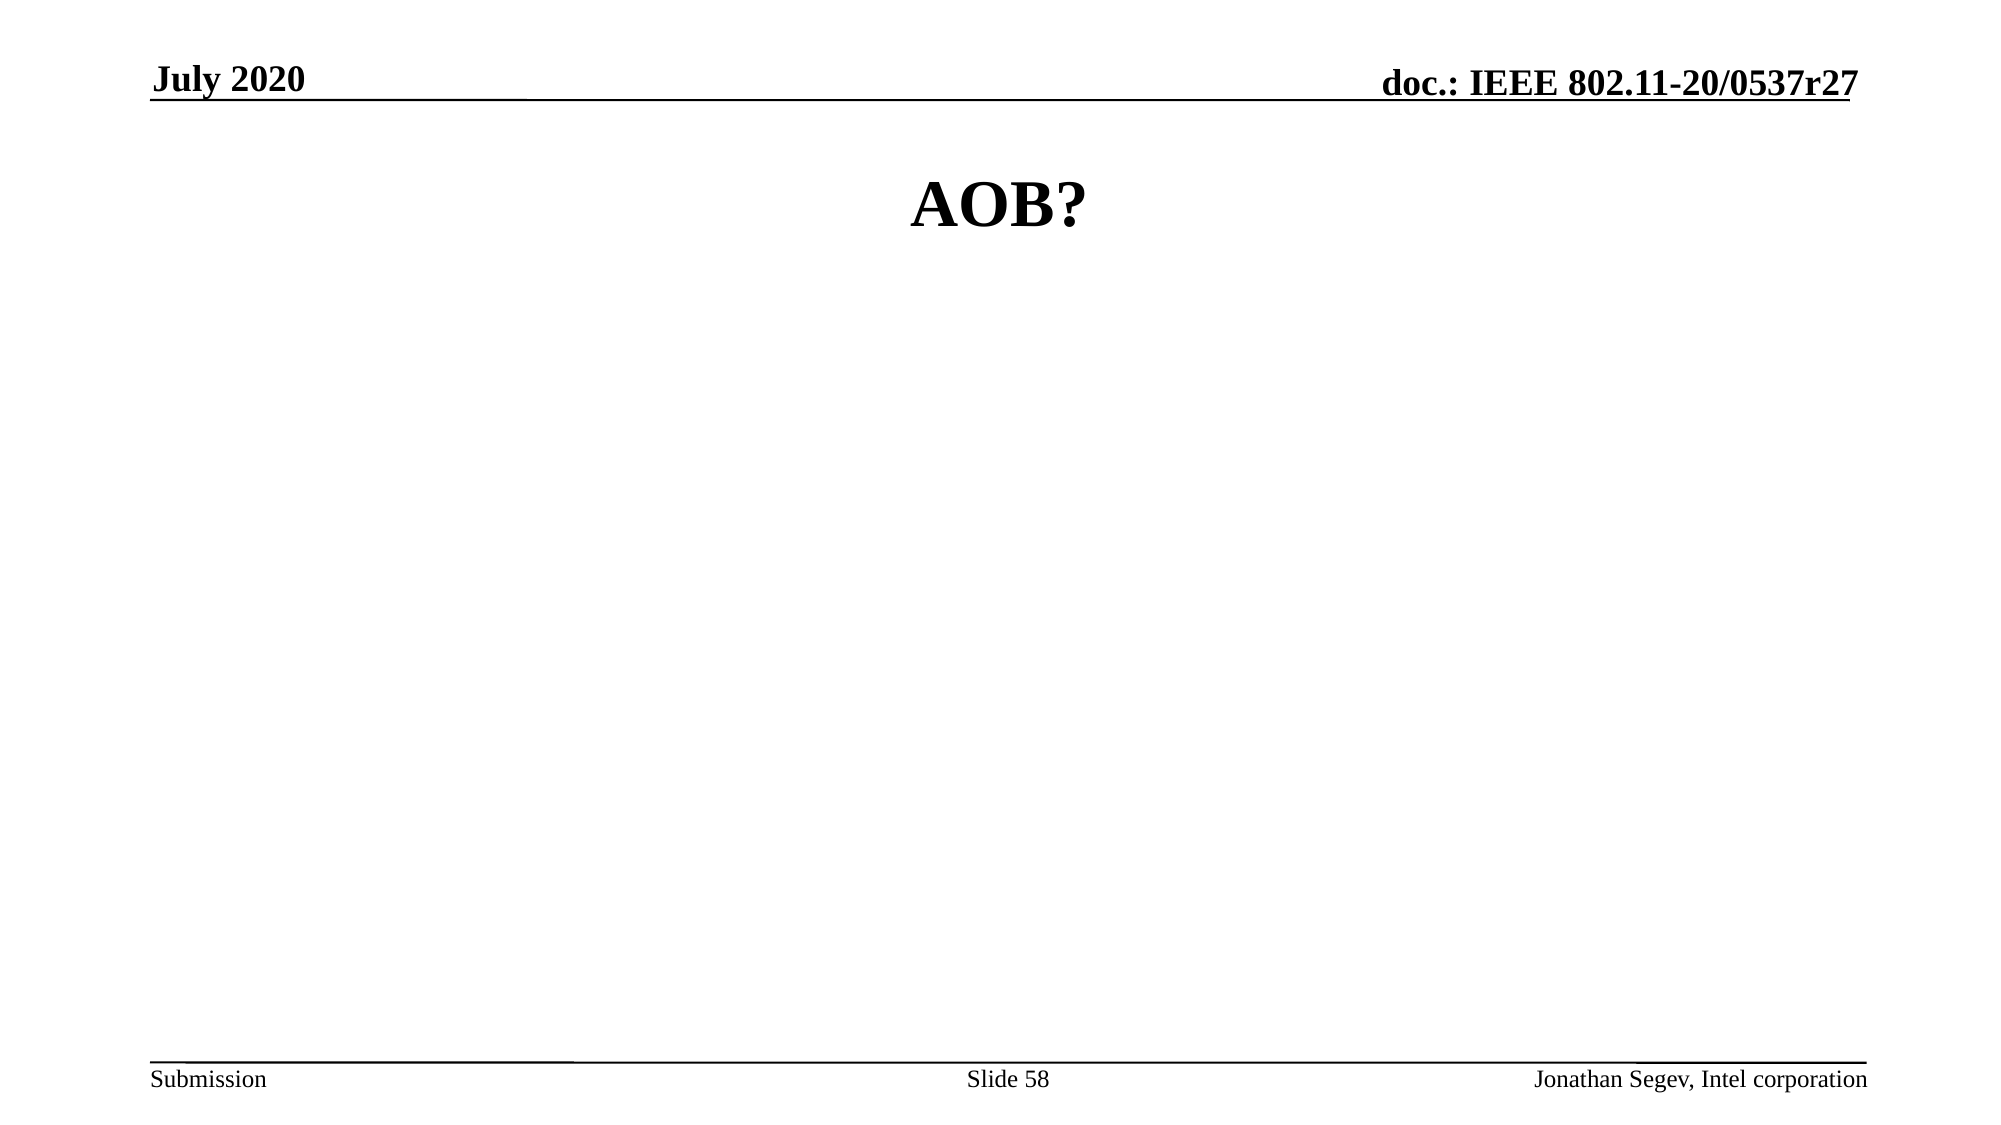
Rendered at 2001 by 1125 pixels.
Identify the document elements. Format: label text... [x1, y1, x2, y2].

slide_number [152, 54, 563, 100]
title AOB? [149, 112, 1850, 288]
footer Jonathan Segev, Intel corporation [1171, 1061, 1869, 1093]
slide_number Slide 58 [950, 1061, 1067, 1123]
